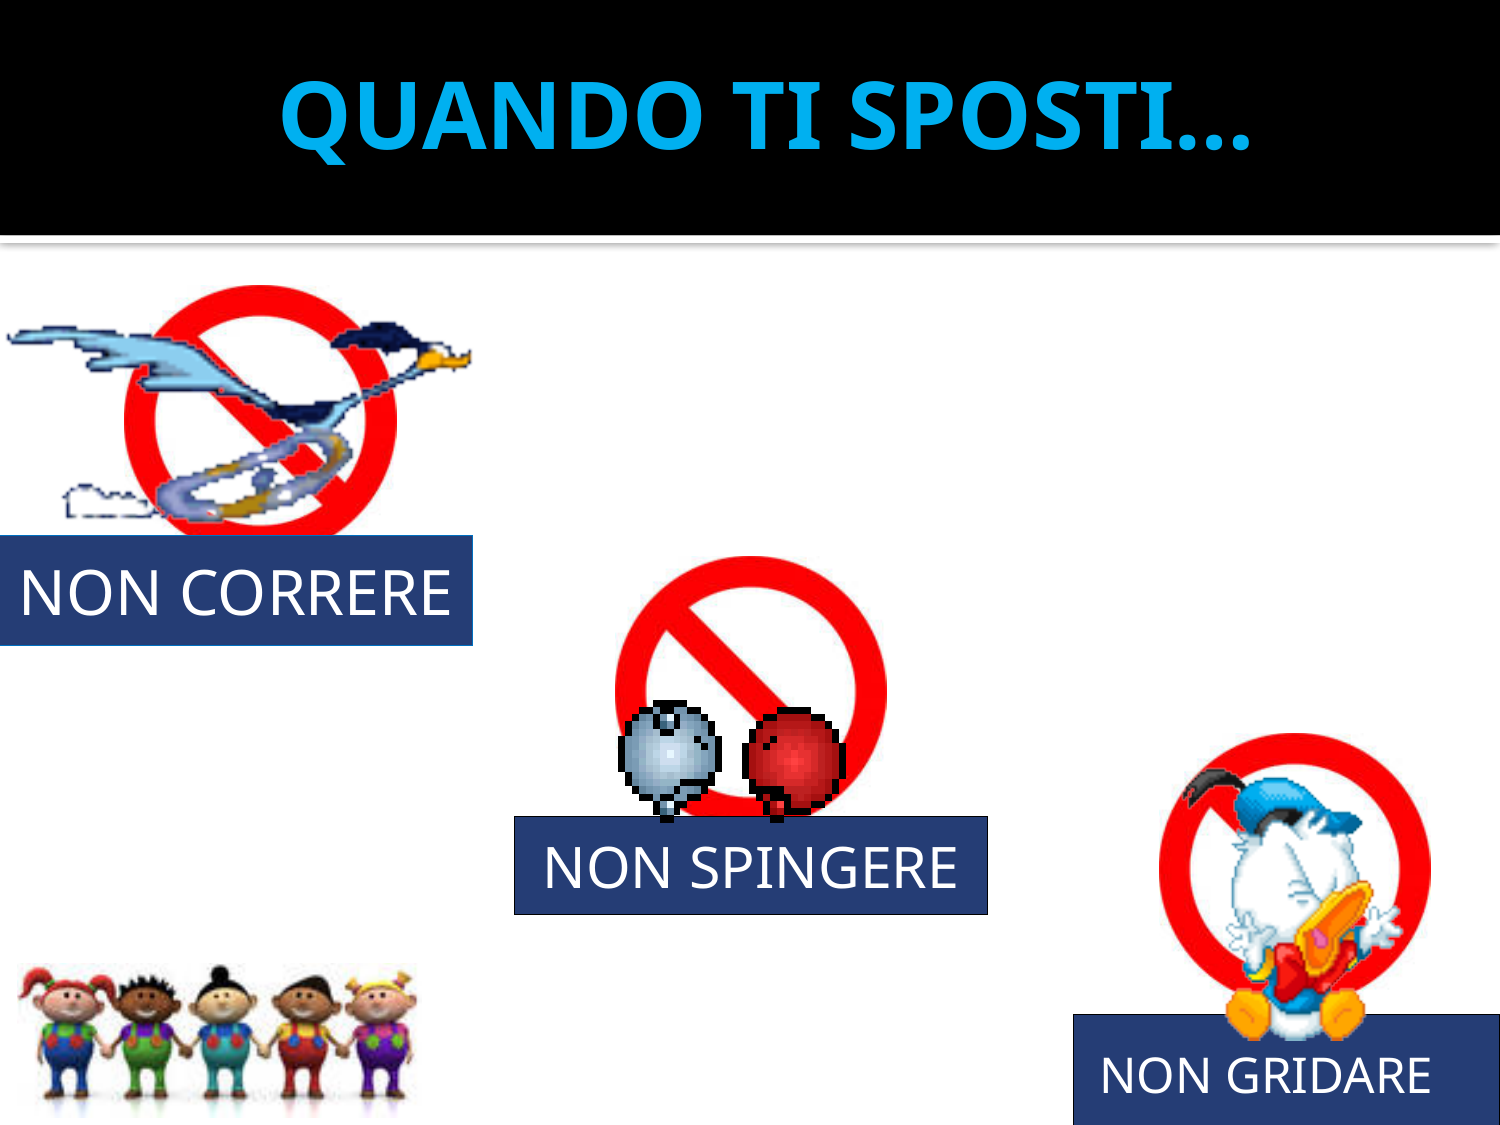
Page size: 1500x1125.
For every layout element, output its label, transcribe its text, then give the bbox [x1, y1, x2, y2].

picture [488, 556, 1115, 829]
picture [0, 285, 485, 557]
text_box NON CORRERE [0, 543, 473, 646]
picture [1152, 698, 1438, 1041]
text_box NON SPINGERE [514, 831, 988, 915]
title QUANDO TI SPOSTI… [87, 18, 1438, 206]
list NON GRIDARE [1073, 1014, 1500, 1125]
picture [17, 963, 422, 1118]
